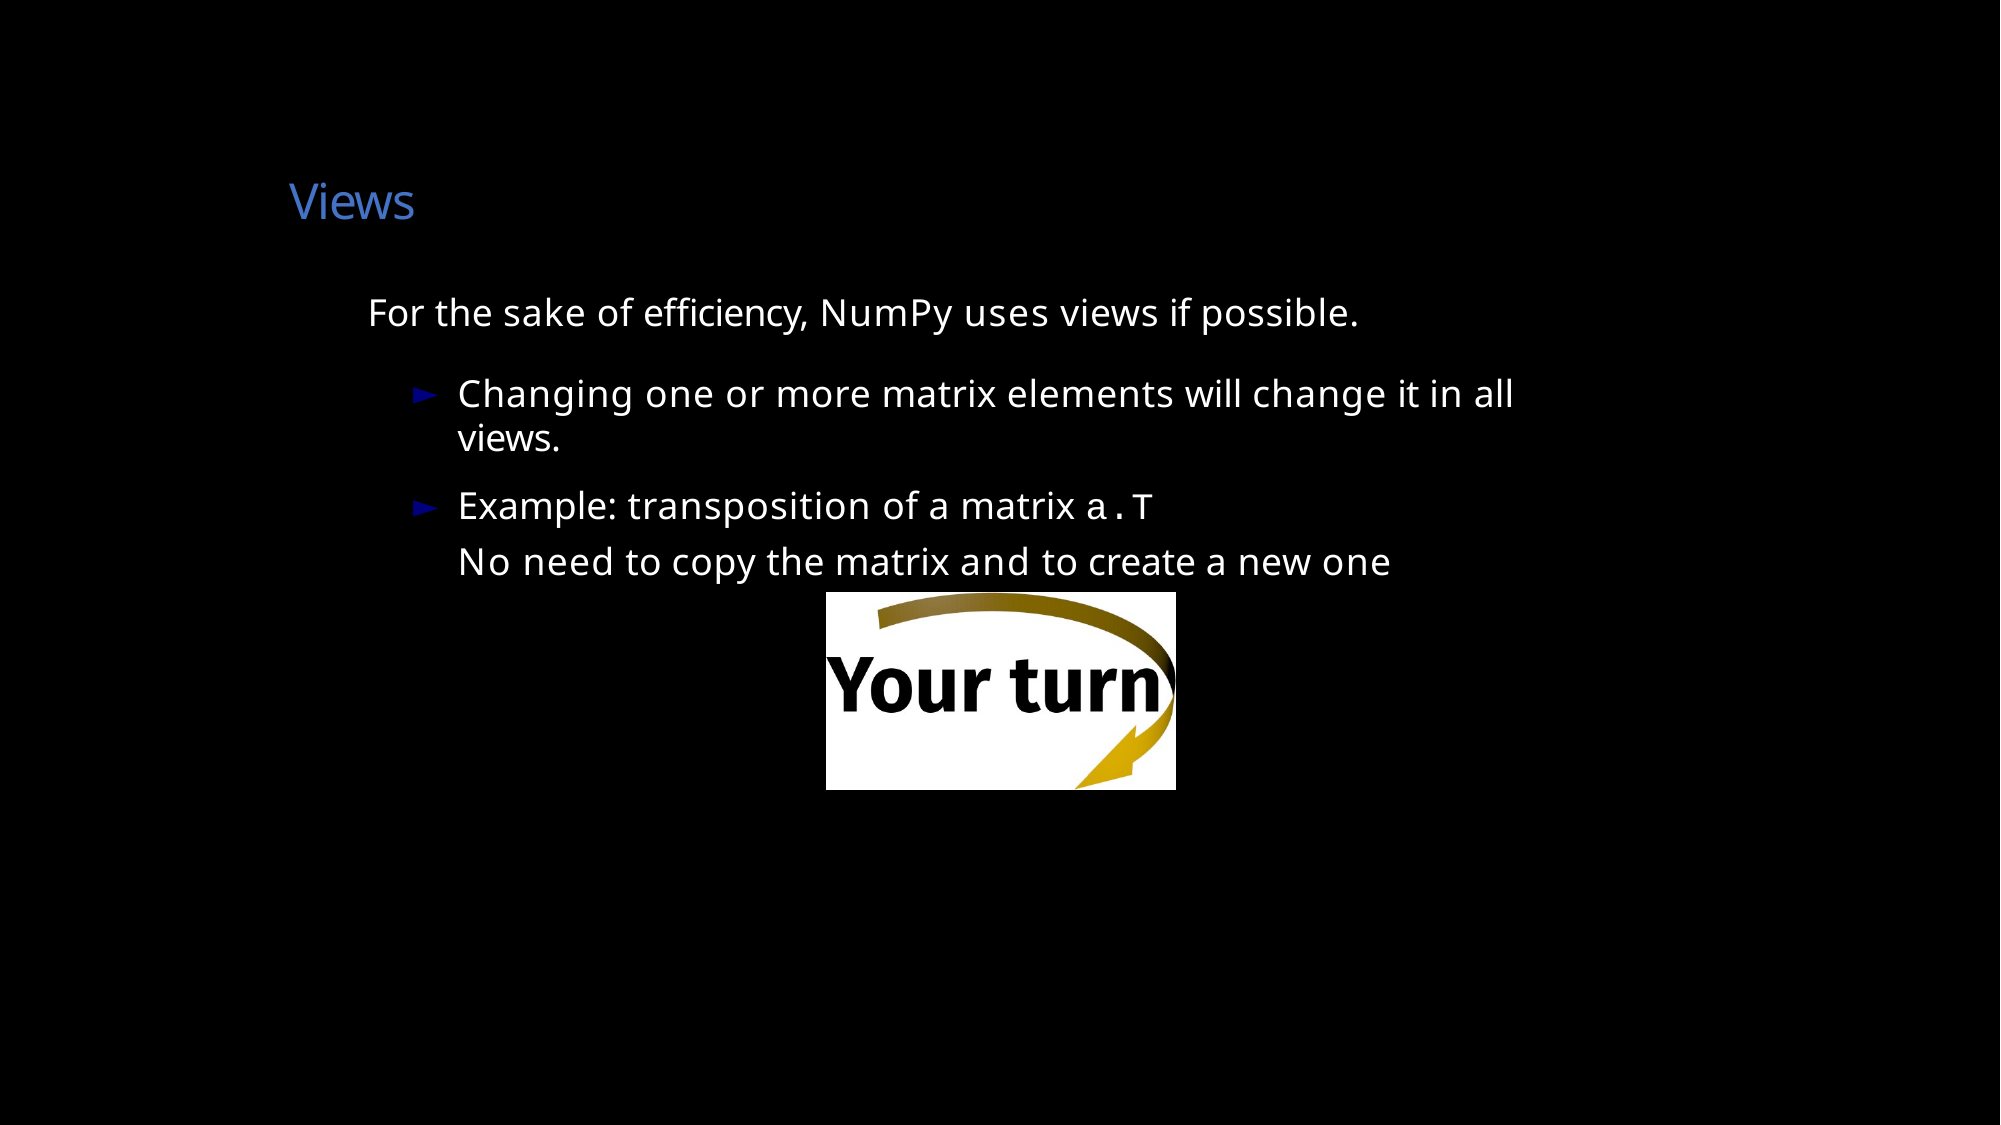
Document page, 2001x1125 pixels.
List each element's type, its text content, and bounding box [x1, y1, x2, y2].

picture [826, 592, 1176, 790]
title Views [285, 101, 426, 294]
text_box For the sake of efficiency, NumPy uses views if possible. Changing one or more matrix elements will change it in all views. Example: transposition of a matrix a.T No need to copy the matrix and to create a new one [355, 283, 1593, 584]
